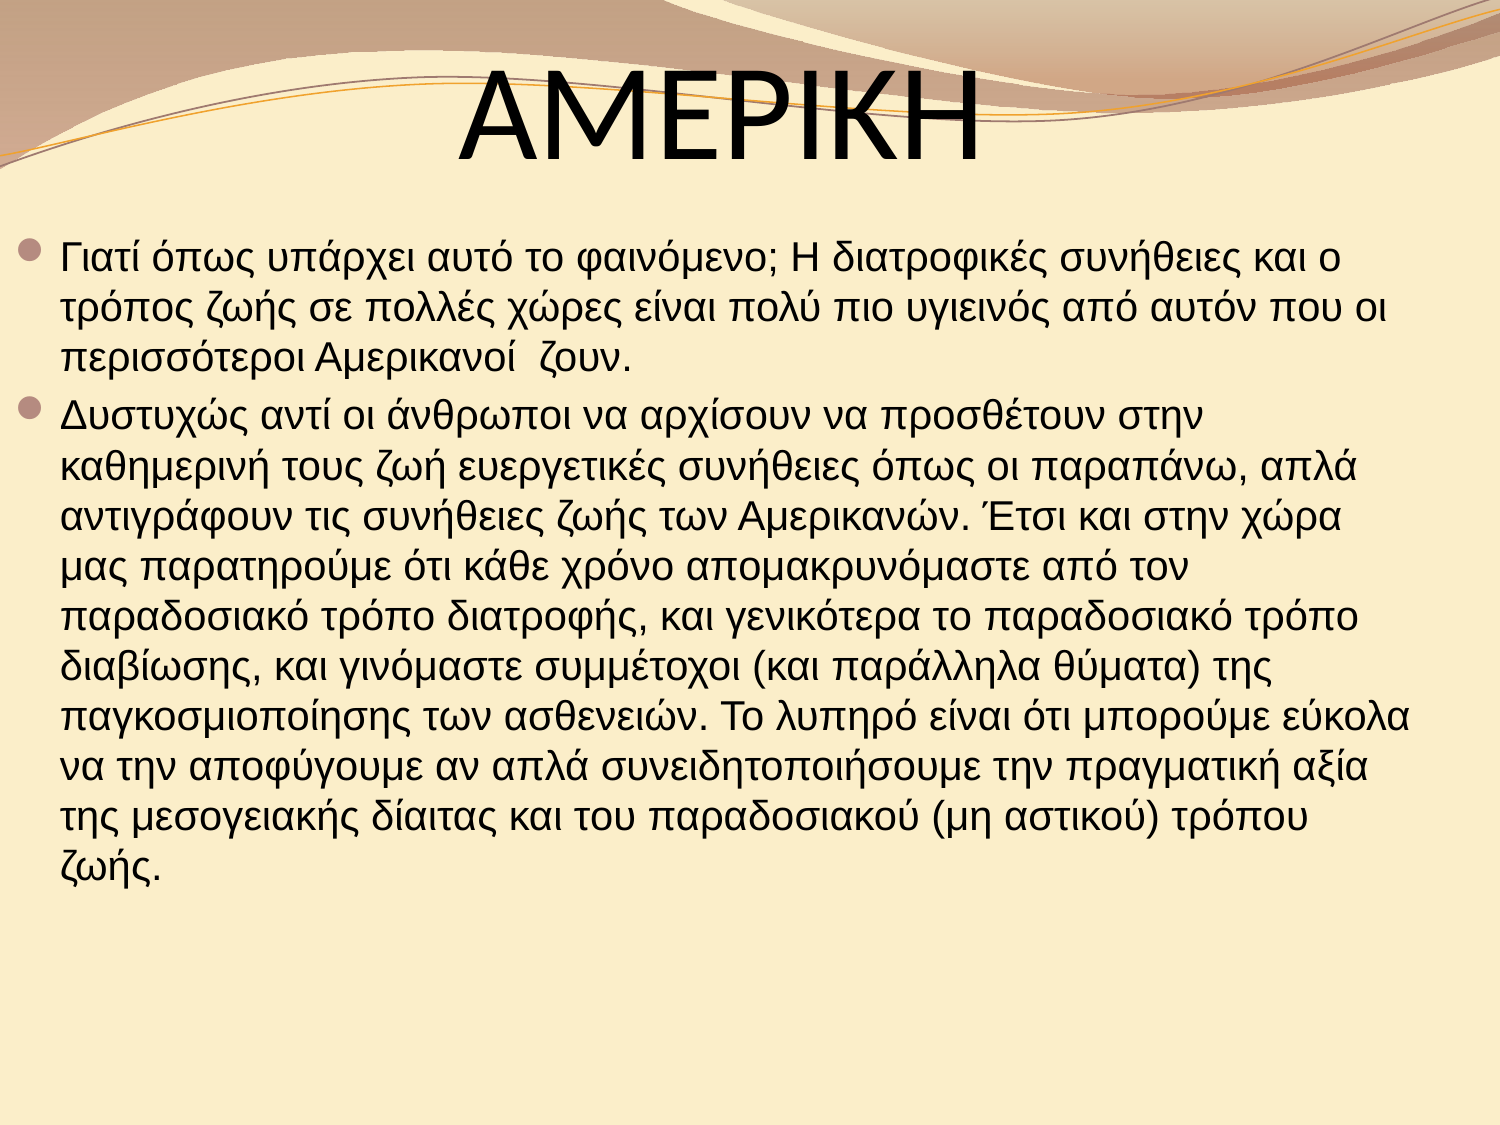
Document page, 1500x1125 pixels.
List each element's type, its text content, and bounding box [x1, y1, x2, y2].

list Γιατί όπως υπάρχει αυτό το φαινόμενο; Η διατροφικές συνήθειες και ο τρόπος ζωής σε πολλές χώρες είναι πολύ πιο υγιεινός από αυτόν που οι περισσότεροι Αμερικανοί ζουν. Δυστυχώς αντί οι άνθρωποι να αρχίσουν να προσθέτουν στην καθημερινή τους ζωή ευεργετικές συνήθειες όπως οι παραπάνω, απλά αντιγράφουν τις συνήθειες ζωής των Αμερικανών. Έτσι και στην χώρα μας παρατηρούμε ότι κάθε χρόνο απομακρυνόμαστε από τον παραδοσιακό τρόπο διατροφής, και γενικότερα το παραδοσιακό τρόπο διαβίωσης, και γινόμαστε συμμέτοχοι (και παράλληλα θύματα) της παγκοσμιοποίησης των ασθενειών. Το λυπηρό είναι ότι μπορούμε εύκολα να την αποφύγουμε αν απλά συνειδητοποιήσουμε την πραγματική αξία της μεσογειακής δίαιτας και του παραδοσιακού (μη αστικού) τρόπου ζωής. [0, 222, 1430, 1079]
title ΑΜΕΡΙΚΗ [46, 0, 1397, 188]
